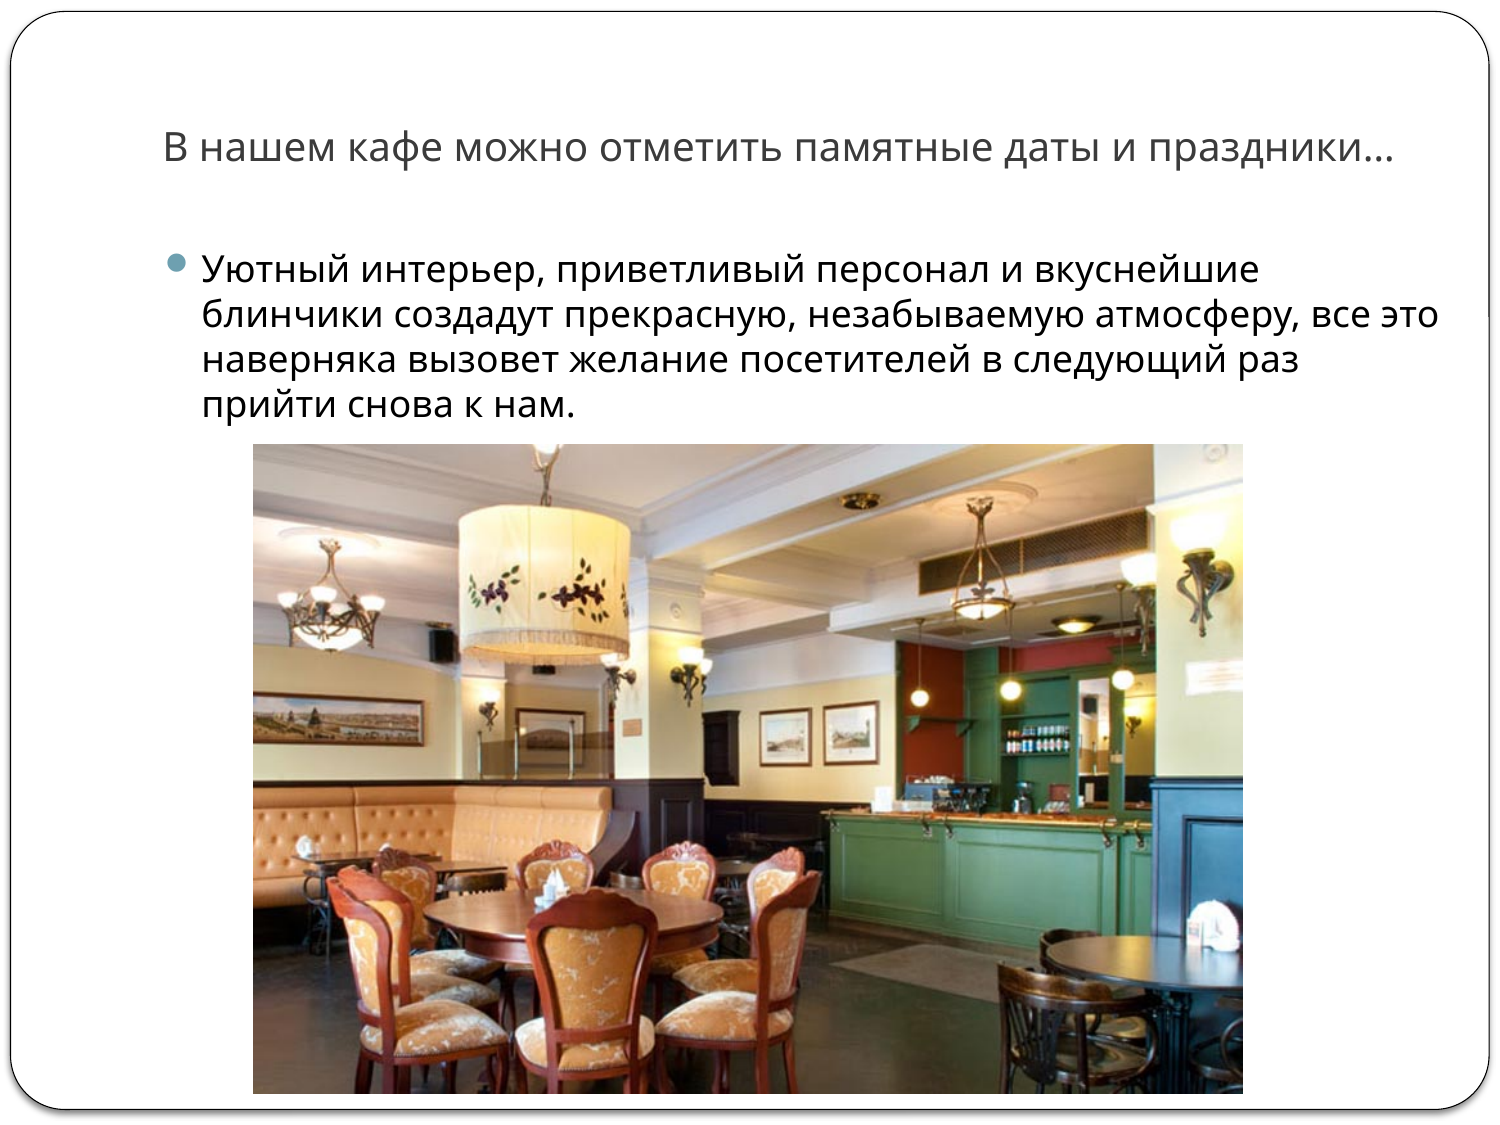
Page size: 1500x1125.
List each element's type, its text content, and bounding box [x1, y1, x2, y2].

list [253, 444, 1243, 1095]
title В нашем кафе можно отметить памятные даты и праздники… [147, 78, 1423, 266]
list Уютный интерьер, приветливый персонал и вкуснейшие блинчики создадут прекрасную, незабываемую атмосферу, все это наверняка вызовет желание посетителей в следующий раз прийти снова к нам. [150, 237, 1459, 433]
